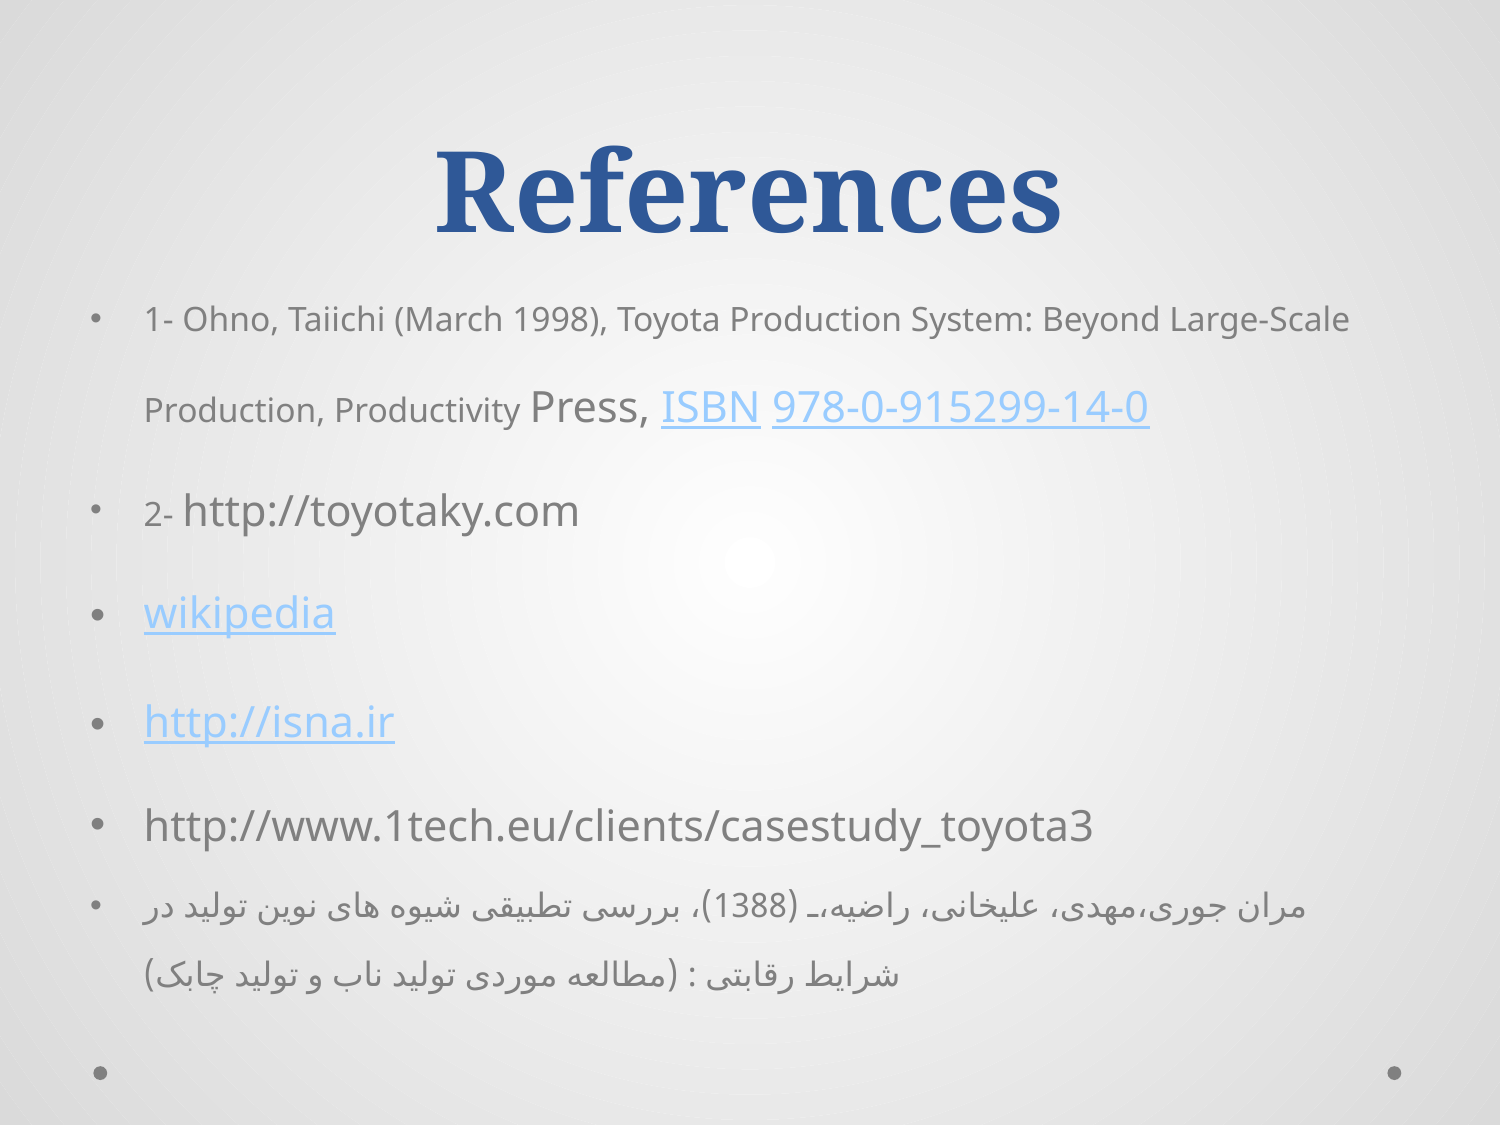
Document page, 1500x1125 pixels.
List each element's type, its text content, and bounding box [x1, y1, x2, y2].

list 1- Ohno, Taiichi (March 1998), Toyota Production System: Beyond Large-Scale Production, Productivity Press, ISBN 978-0-915299-14-0 2- http://toyotaky.com wikipedia http://isna.ir http://www.1tech.eu/clients/casestudy_toyota3 مران جوری،مهدی، علیخانی، راضیه، (1388)، بررسی تطبیقی شیوه های نوین تولید در شرایط رقابتی : (مطالعه موردی تولید ناب و تولید چابک) [75, 262, 1425, 1005]
title References [75, 0, 1425, 262]
